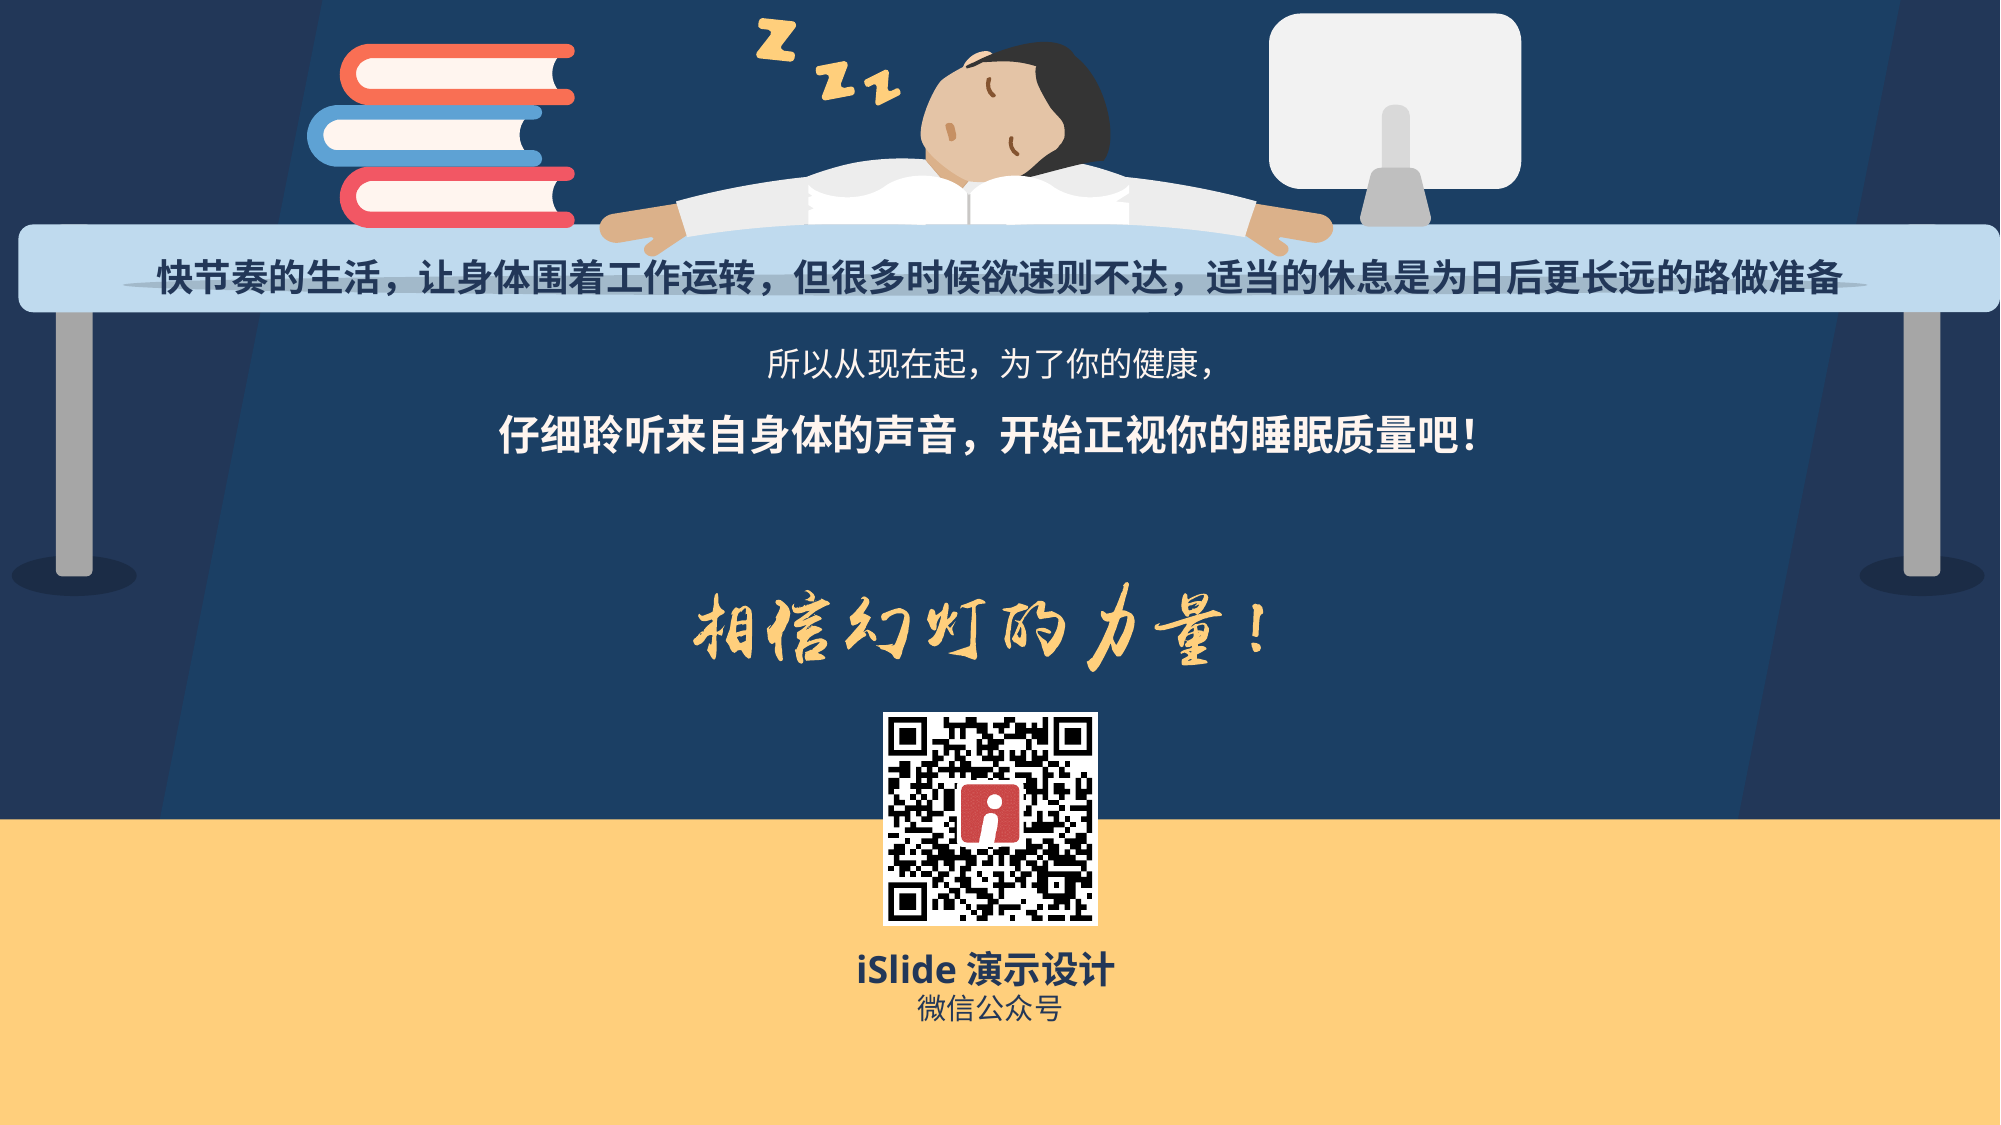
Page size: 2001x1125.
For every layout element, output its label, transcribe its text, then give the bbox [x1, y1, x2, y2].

text_box 所以从现在起，为了你的健康， 仔细聆听来自身体的声音，开始正视你的睡眠质量吧！ [375, 316, 1625, 466]
text_box [0, 818, 2000, 1125]
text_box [882, 711, 1098, 927]
text_box [948, 598, 986, 660]
text_box [10, 555, 138, 598]
text_box [54, 314, 94, 578]
text_box [766, 599, 791, 662]
text_box [725, 605, 753, 659]
text_box [954, 258, 988, 291]
text_box [693, 593, 725, 660]
text_box 快节奏的生活，让身体围着工作运转，但很多时候欲速则不达，适当的休息是为日后更长远的路做准备 [123, 224, 1877, 307]
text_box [597, 3, 1335, 258]
text_box [1902, 314, 1942, 578]
text_box [1002, 600, 1066, 657]
text_box [1252, 603, 1264, 637]
picture [306, 43, 576, 228]
text_box [17, 223, 2000, 314]
text_box [1086, 582, 1135, 672]
text_box [1251, 642, 1261, 653]
text_box iSlide演示设计 微信公众号 [848, 945, 1132, 1026]
text_box [1154, 593, 1222, 666]
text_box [1269, 13, 1522, 227]
text_box [844, 596, 877, 650]
text_box [1858, 555, 1986, 598]
text_box [927, 602, 958, 647]
text_box [791, 589, 831, 664]
text_box [875, 608, 910, 660]
